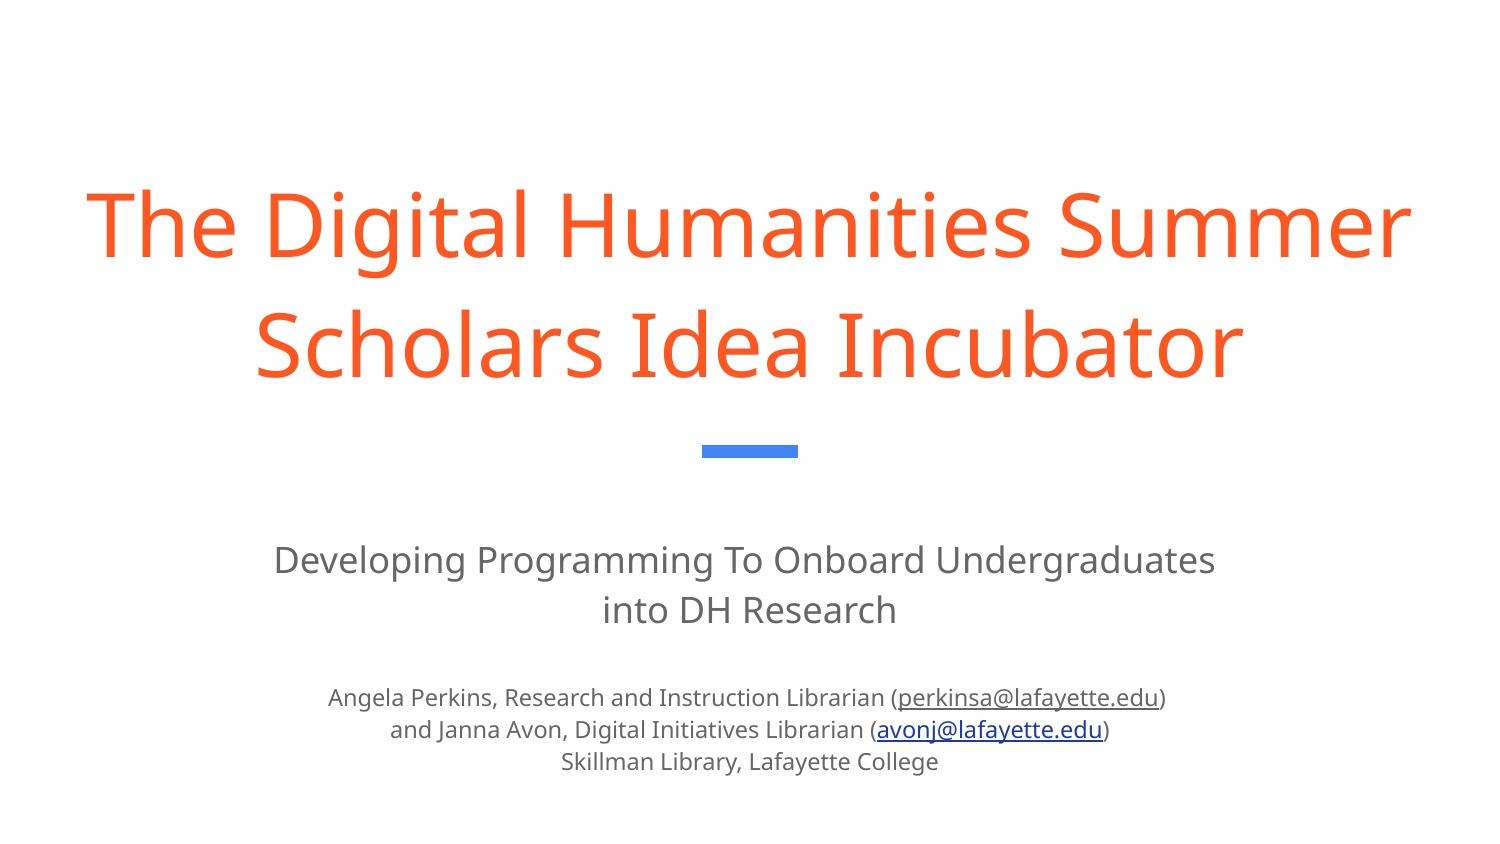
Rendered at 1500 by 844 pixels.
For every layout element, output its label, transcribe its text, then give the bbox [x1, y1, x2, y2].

title The Digital Humanities Summer Scholars Idea Incubator [51, 97, 1449, 419]
subtitle Developing Programming To Onboard Undergraduates into DH Research Angela Perkins, Research and Instruction Librarian (perkinsa@lafayette.edu) and Janna Avon, Digital Initiatives Librarian (avonj@lafayette.edu) Skillman Library, Lafayette College [51, 519, 1449, 797]
